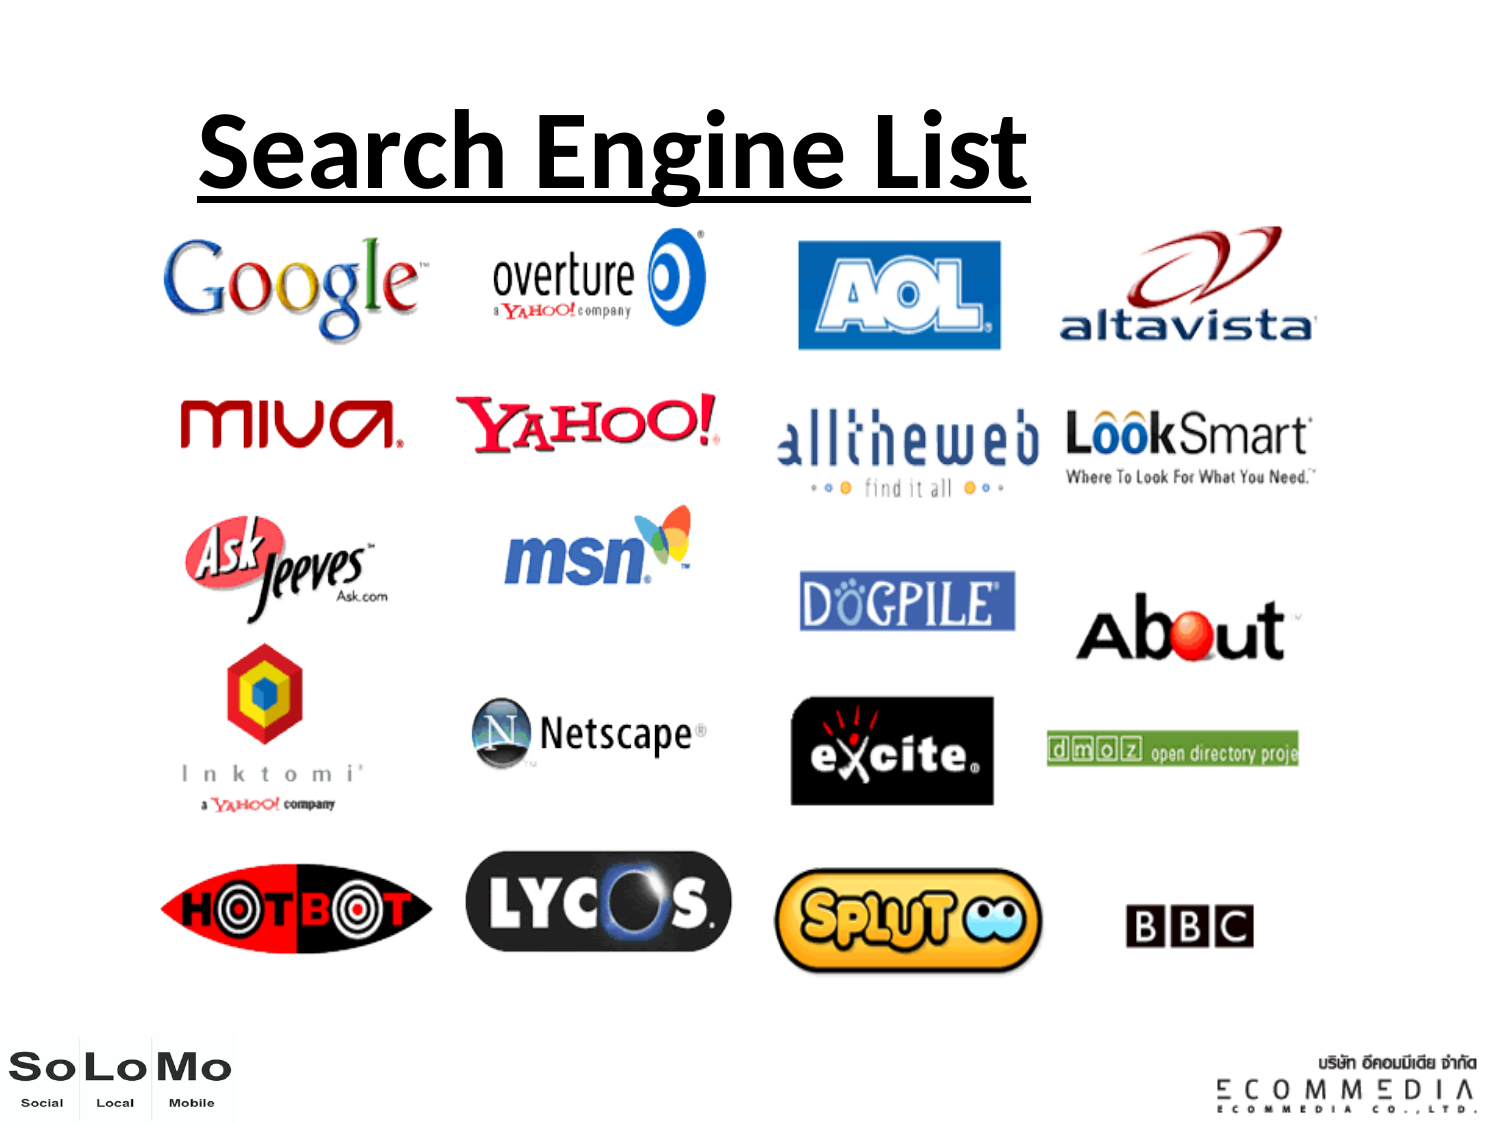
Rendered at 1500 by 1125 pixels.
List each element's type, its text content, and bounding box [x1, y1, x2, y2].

title Search Engine List [0, 23, 1252, 265]
picture [1206, 1031, 1489, 1116]
picture [0, 1031, 237, 1125]
picture [128, 210, 1380, 1012]
